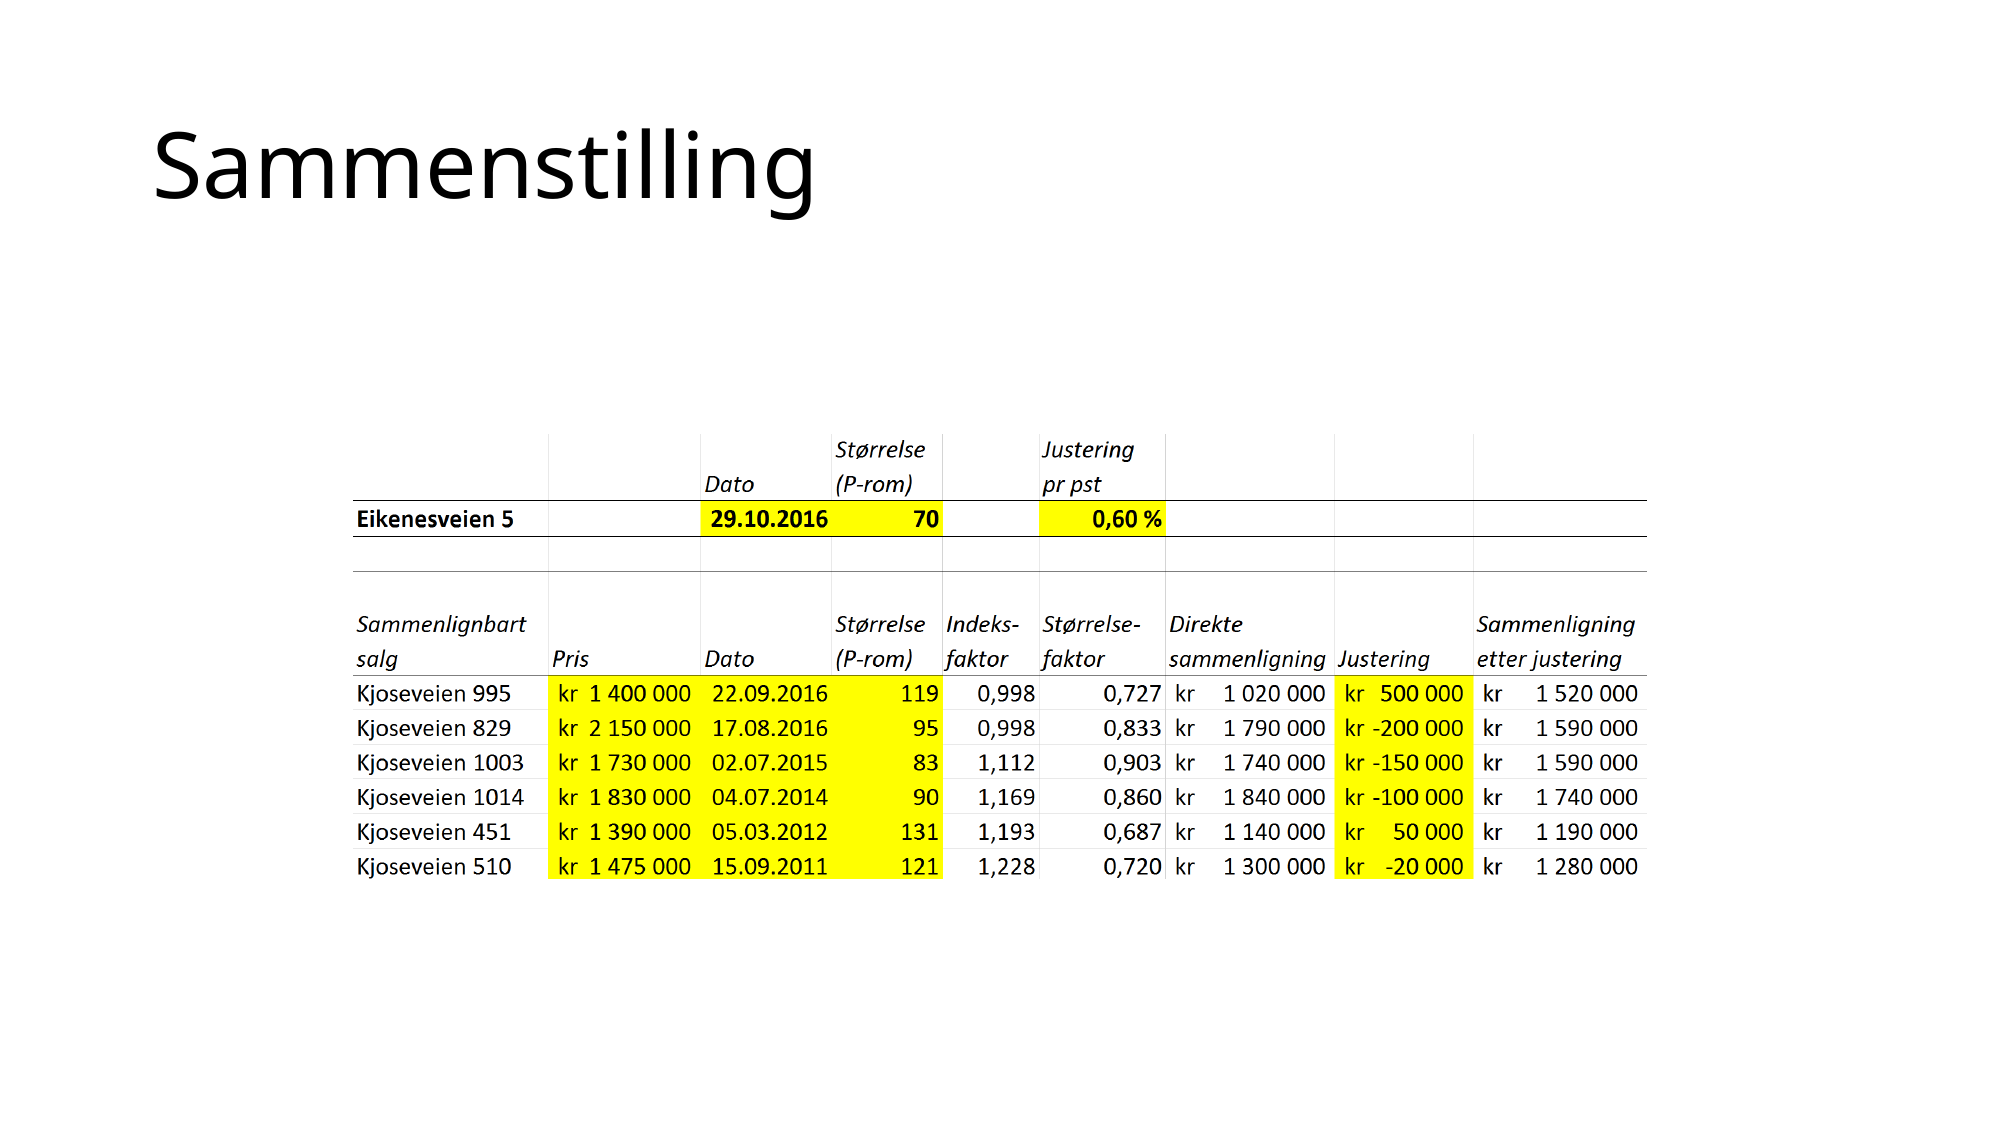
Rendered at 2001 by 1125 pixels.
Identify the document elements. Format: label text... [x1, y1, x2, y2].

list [353, 434, 1647, 879]
title Sammenstilling [137, 59, 1863, 278]
